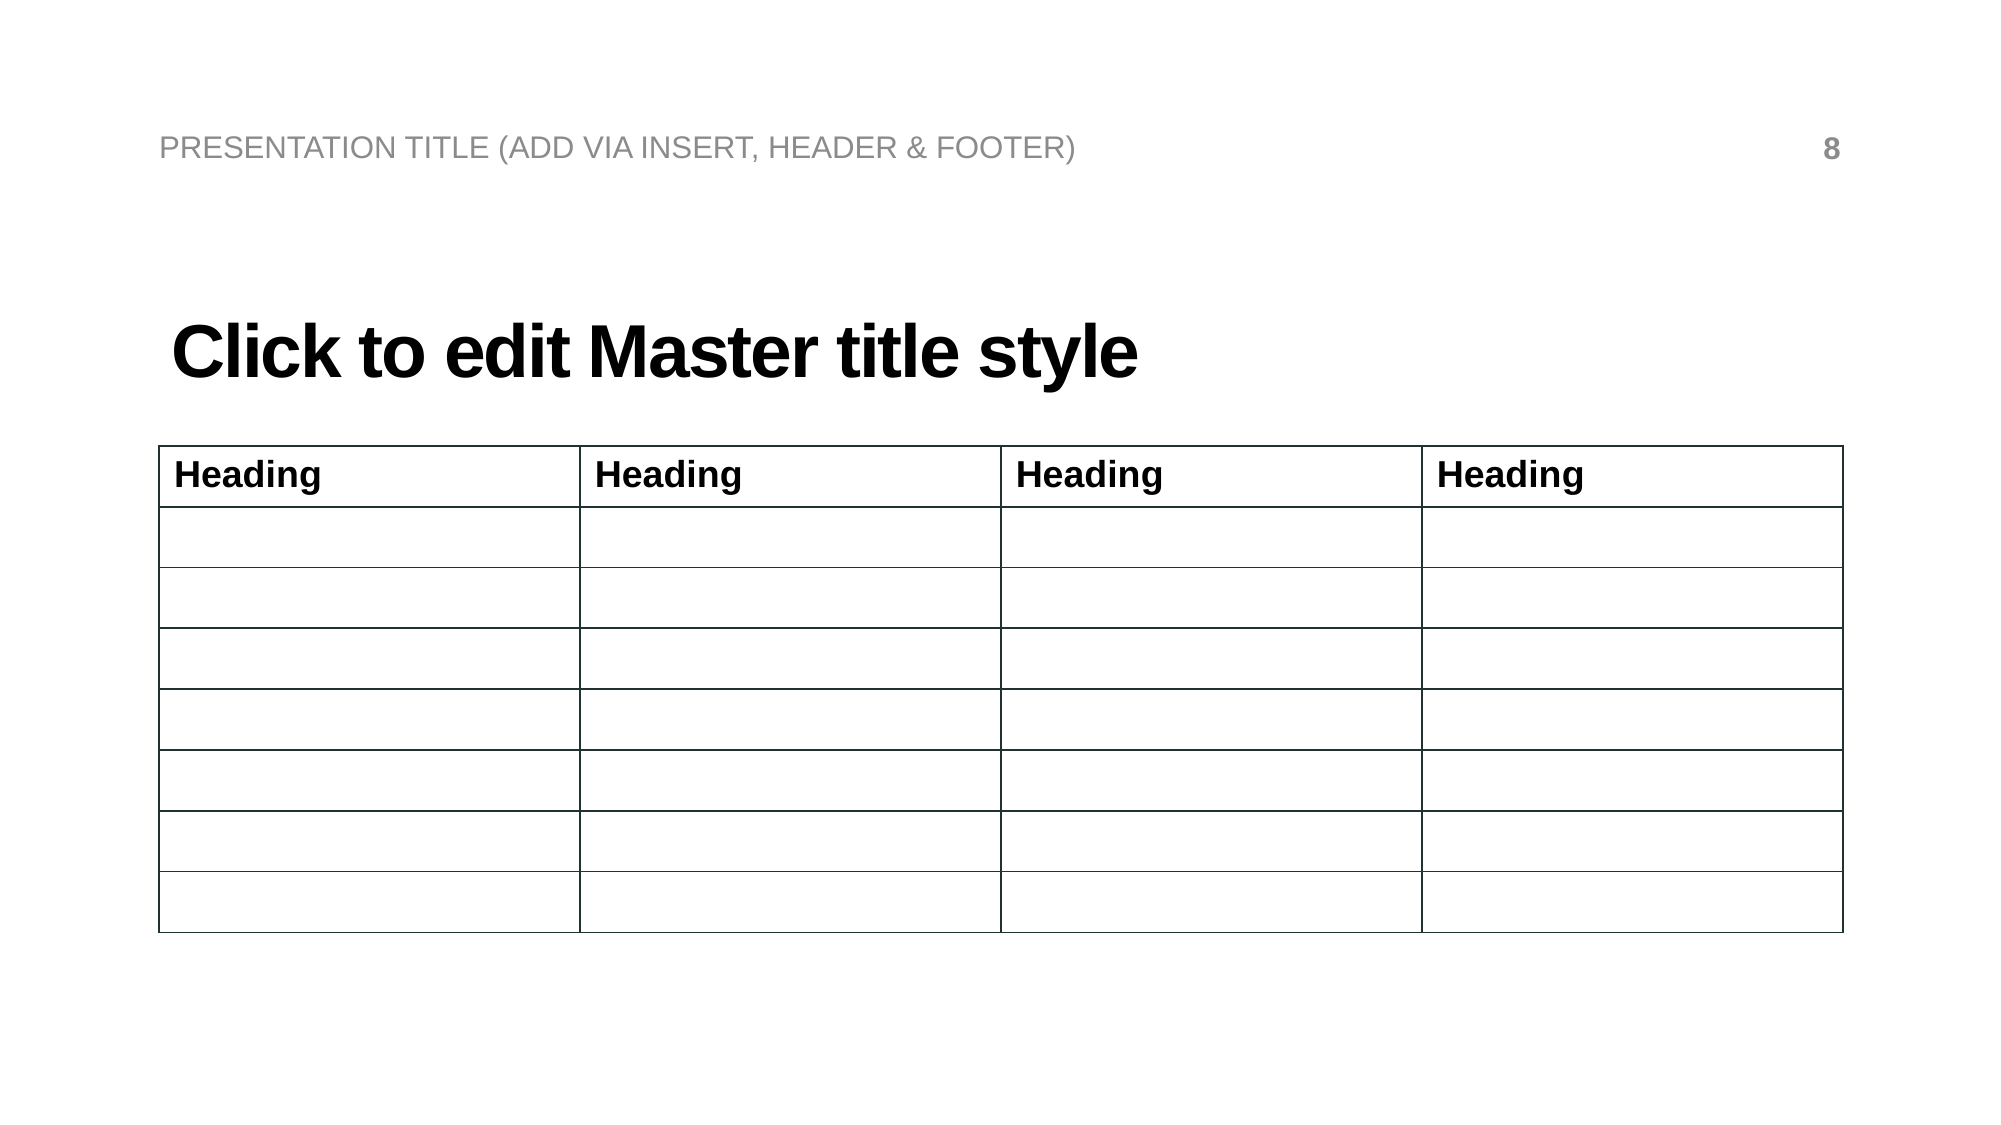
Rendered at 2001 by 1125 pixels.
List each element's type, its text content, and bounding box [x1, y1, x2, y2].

table_header Heading [1423, 447, 1842, 506]
table_header Heading [160, 447, 579, 506]
table_cell [1002, 812, 1421, 871]
table_cell [1002, 568, 1421, 627]
table_cell [581, 508, 1000, 567]
table_cell [581, 568, 1000, 627]
table_cell [1002, 690, 1421, 749]
table_cell [1002, 872, 1421, 932]
table_cell [581, 629, 1000, 688]
text_box Click to edit Master title style [156, 309, 1843, 370]
footer PRESENTATION TITLE (ADD VIA INSERT, HEADER & FOOTER) [159, 127, 1337, 165]
table_cell [581, 872, 1000, 932]
table_cell [581, 690, 1000, 749]
table_cell [160, 629, 579, 688]
table_cell [1002, 508, 1421, 567]
table_cell [160, 751, 579, 810]
table_cell [1423, 872, 1842, 932]
table_cell [1423, 812, 1842, 871]
table_cell [160, 872, 579, 932]
table_cell [160, 812, 579, 871]
table_cell [1002, 751, 1421, 810]
table_cell [1423, 629, 1842, 688]
table_cell [581, 812, 1000, 871]
table_cell [160, 690, 579, 749]
table_header Heading [1002, 447, 1421, 506]
table_header Heading [581, 447, 1000, 506]
table_cell [1002, 629, 1421, 688]
table_cell [1423, 568, 1842, 627]
table_cell [160, 568, 579, 627]
table_cell [1423, 690, 1842, 749]
slide_number 8 [1611, 128, 1841, 167]
table_cell [1423, 508, 1842, 567]
table_cell [160, 508, 579, 567]
table_cell [1423, 751, 1842, 810]
table_cell [581, 751, 1000, 810]
